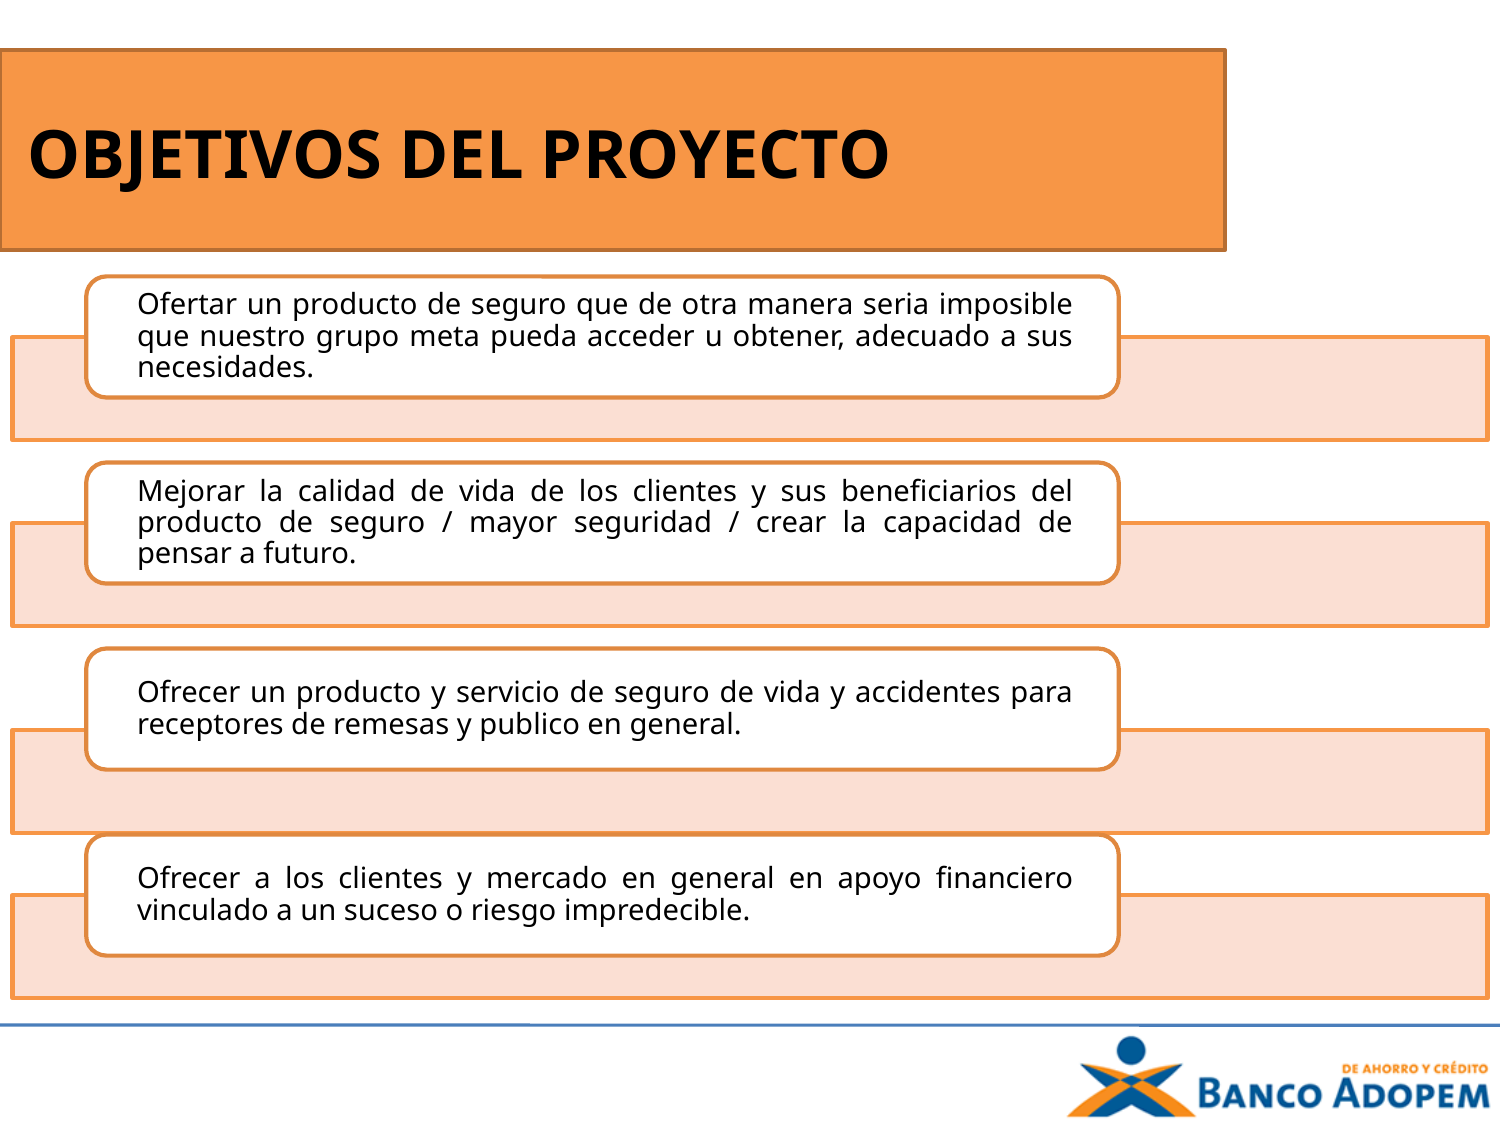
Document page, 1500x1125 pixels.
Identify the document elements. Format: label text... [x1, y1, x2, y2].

text_box OBJETIVOS DEL PROYECTO [12, 103, 1188, 199]
text_box [0, 48, 1227, 252]
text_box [12, 274, 1488, 1001]
picture [1044, 1027, 1500, 1125]
